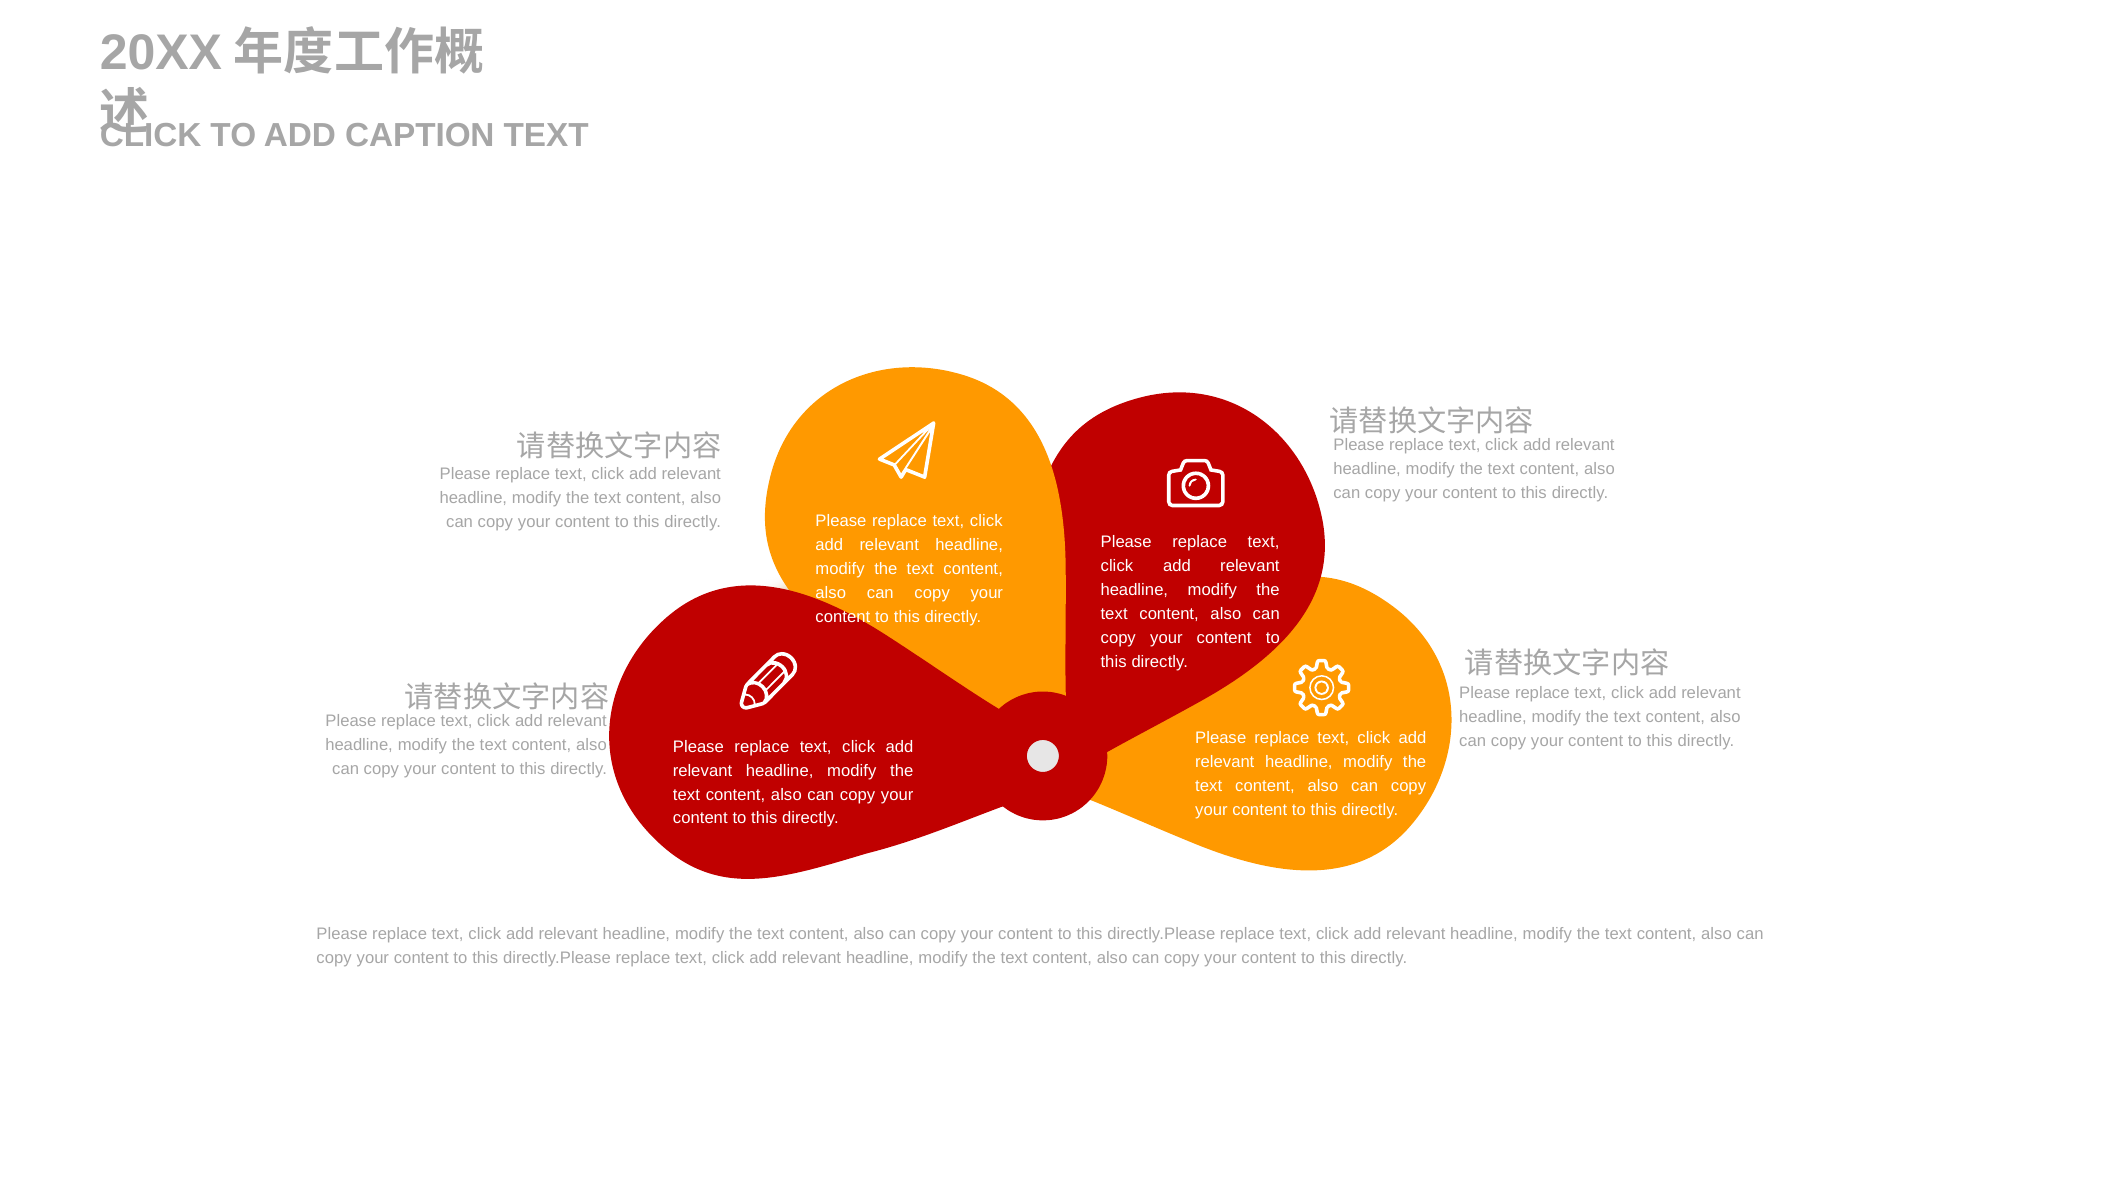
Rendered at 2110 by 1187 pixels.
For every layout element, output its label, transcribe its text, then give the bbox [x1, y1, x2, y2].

text_box Please replace text, click add relevant headline, modify the text content, also can copy your content to this directly.Please replace text, click add relevant headline, modify the text content, also can copy your content to this directly.Please replace text, click add relevant headline, modify the text content, also can copy your content to this directly. [316, 918, 1793, 967]
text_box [1442, 395, 1644, 501]
text_box 20XX年度工作概述 [99, 19, 534, 113]
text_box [295, 671, 611, 777]
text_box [1459, 637, 1771, 749]
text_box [624, 373, 1442, 921]
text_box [409, 420, 624, 530]
text_box CLICK TO ADD CAPTION TEXT [99, 113, 629, 154]
